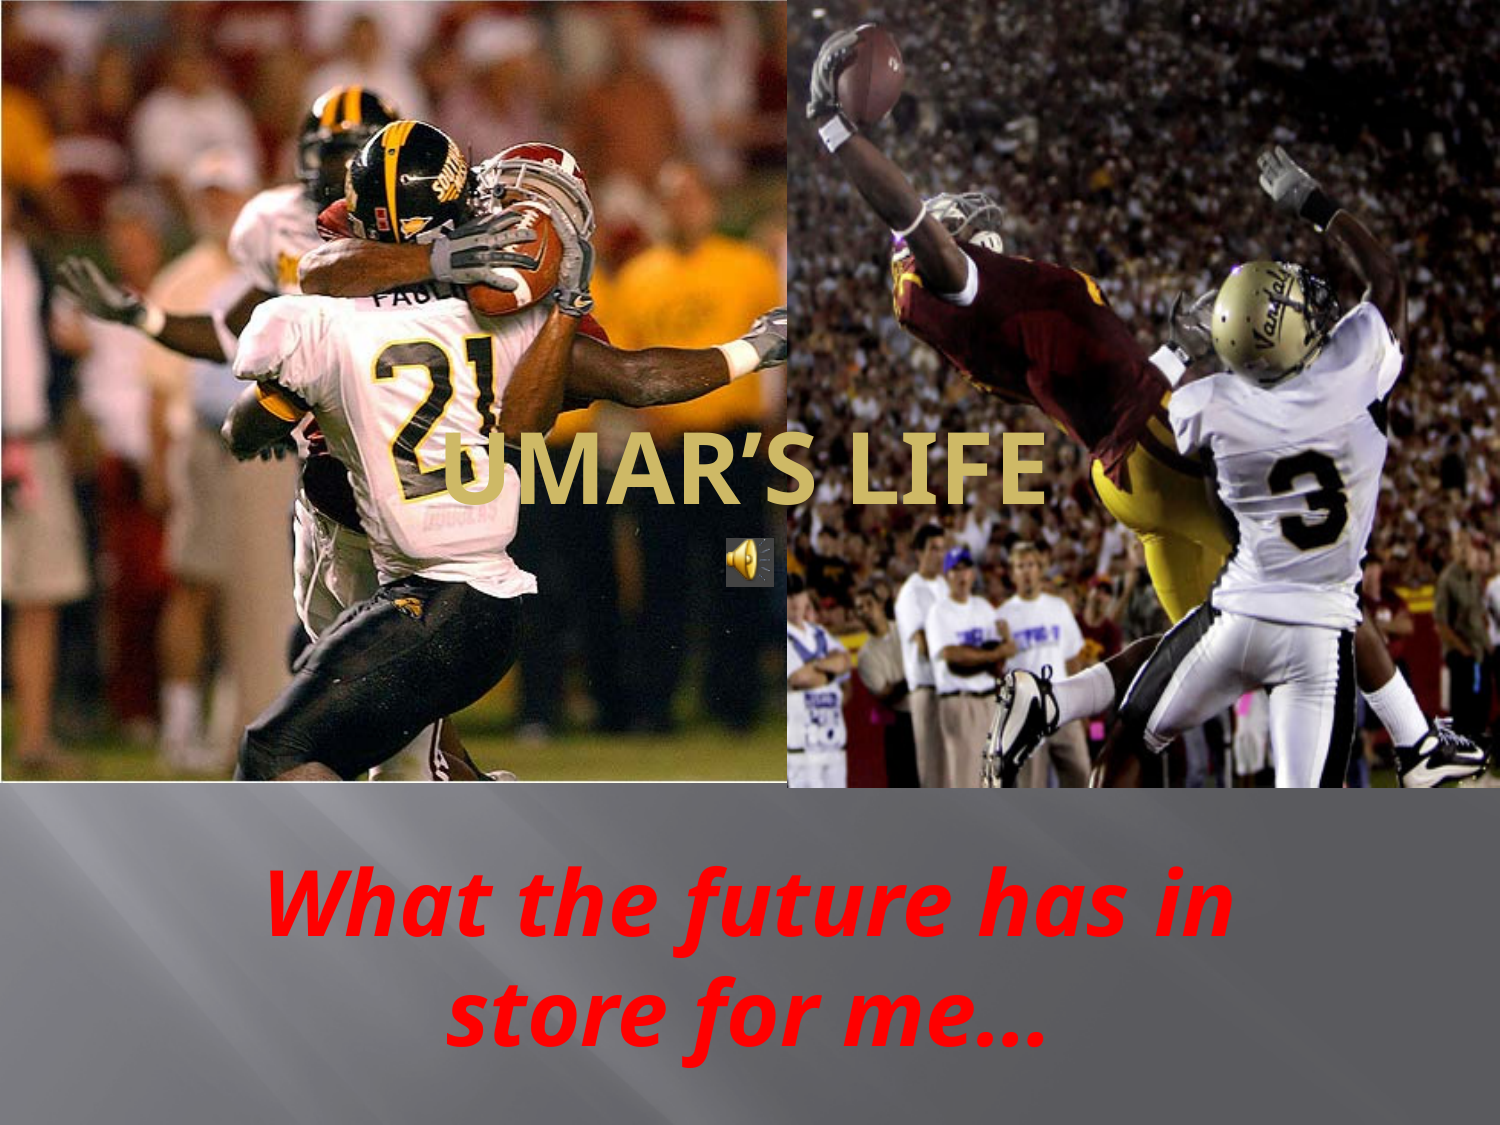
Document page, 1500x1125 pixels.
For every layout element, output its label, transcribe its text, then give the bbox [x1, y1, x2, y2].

subtitle What the future has in store for me… [225, 837, 1275, 1125]
picture [0, 0, 1500, 788]
